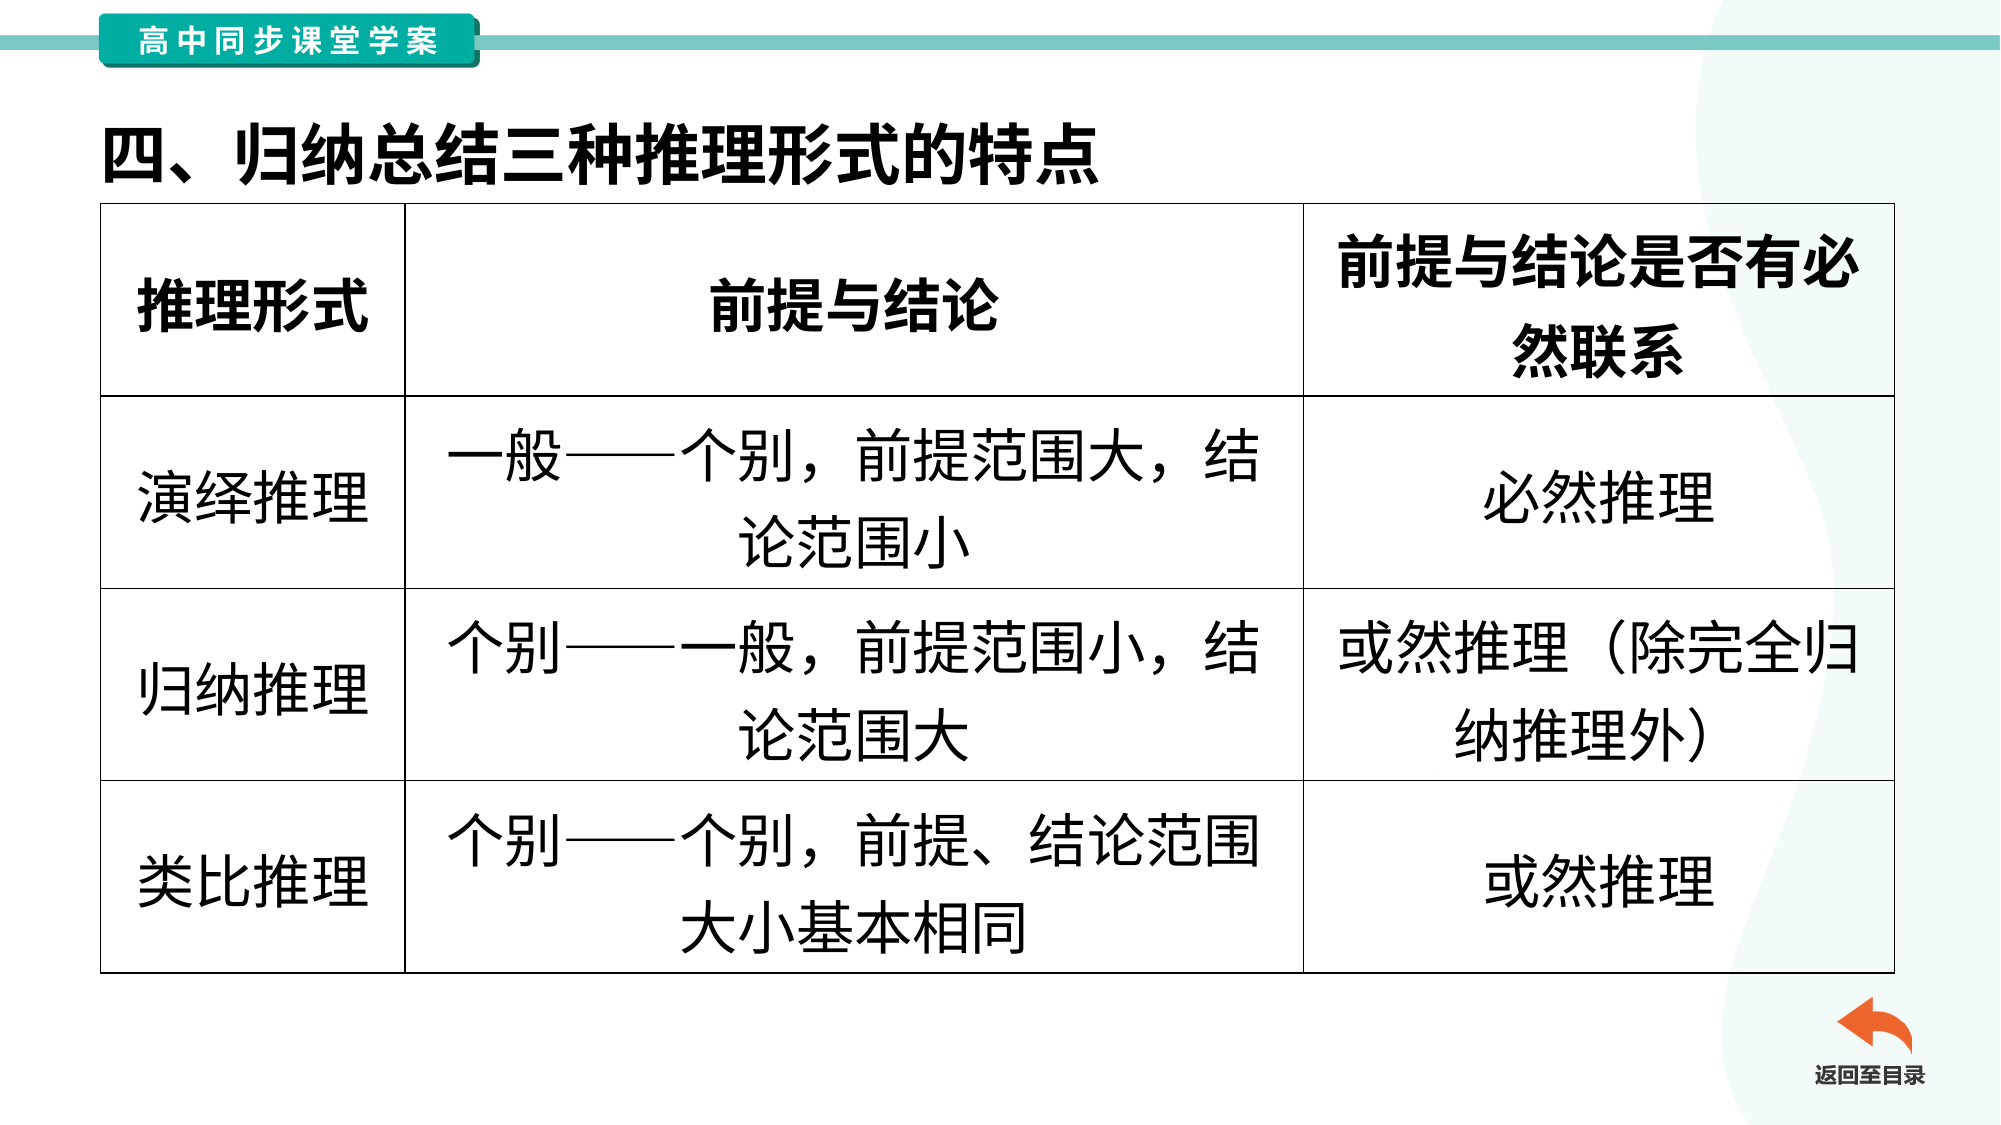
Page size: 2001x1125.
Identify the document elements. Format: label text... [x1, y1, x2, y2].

table_header 前提与结论是否有必 然联系 [1304, 204, 1894, 395]
table_cell 或然推理（除完全归 纳推理外） [1304, 589, 1894, 780]
table_cell 或然推理 [1304, 781, 1894, 972]
picture [0, 0, 2000, 1125]
table_cell 个别——个别，前提、结论范围 大小基本相同 [406, 781, 1303, 972]
text_box 四、归纳总结三种推理形式的特点 [100, 76, 1899, 254]
table_cell 演绎推理 [101, 397, 404, 588]
table_cell 归纳推理 [101, 589, 404, 780]
table_cell 类比推理 [101, 781, 404, 972]
table_header 前提与结论 [406, 204, 1303, 395]
table_header 推理形式 [101, 204, 404, 395]
table_cell 个别——一般，前提范围小，结 论范围大 [406, 589, 1303, 780]
table_cell 必然推理 [1304, 397, 1894, 588]
table_cell 一般——个别，前提范围大，结 论范围小 [406, 397, 1303, 588]
